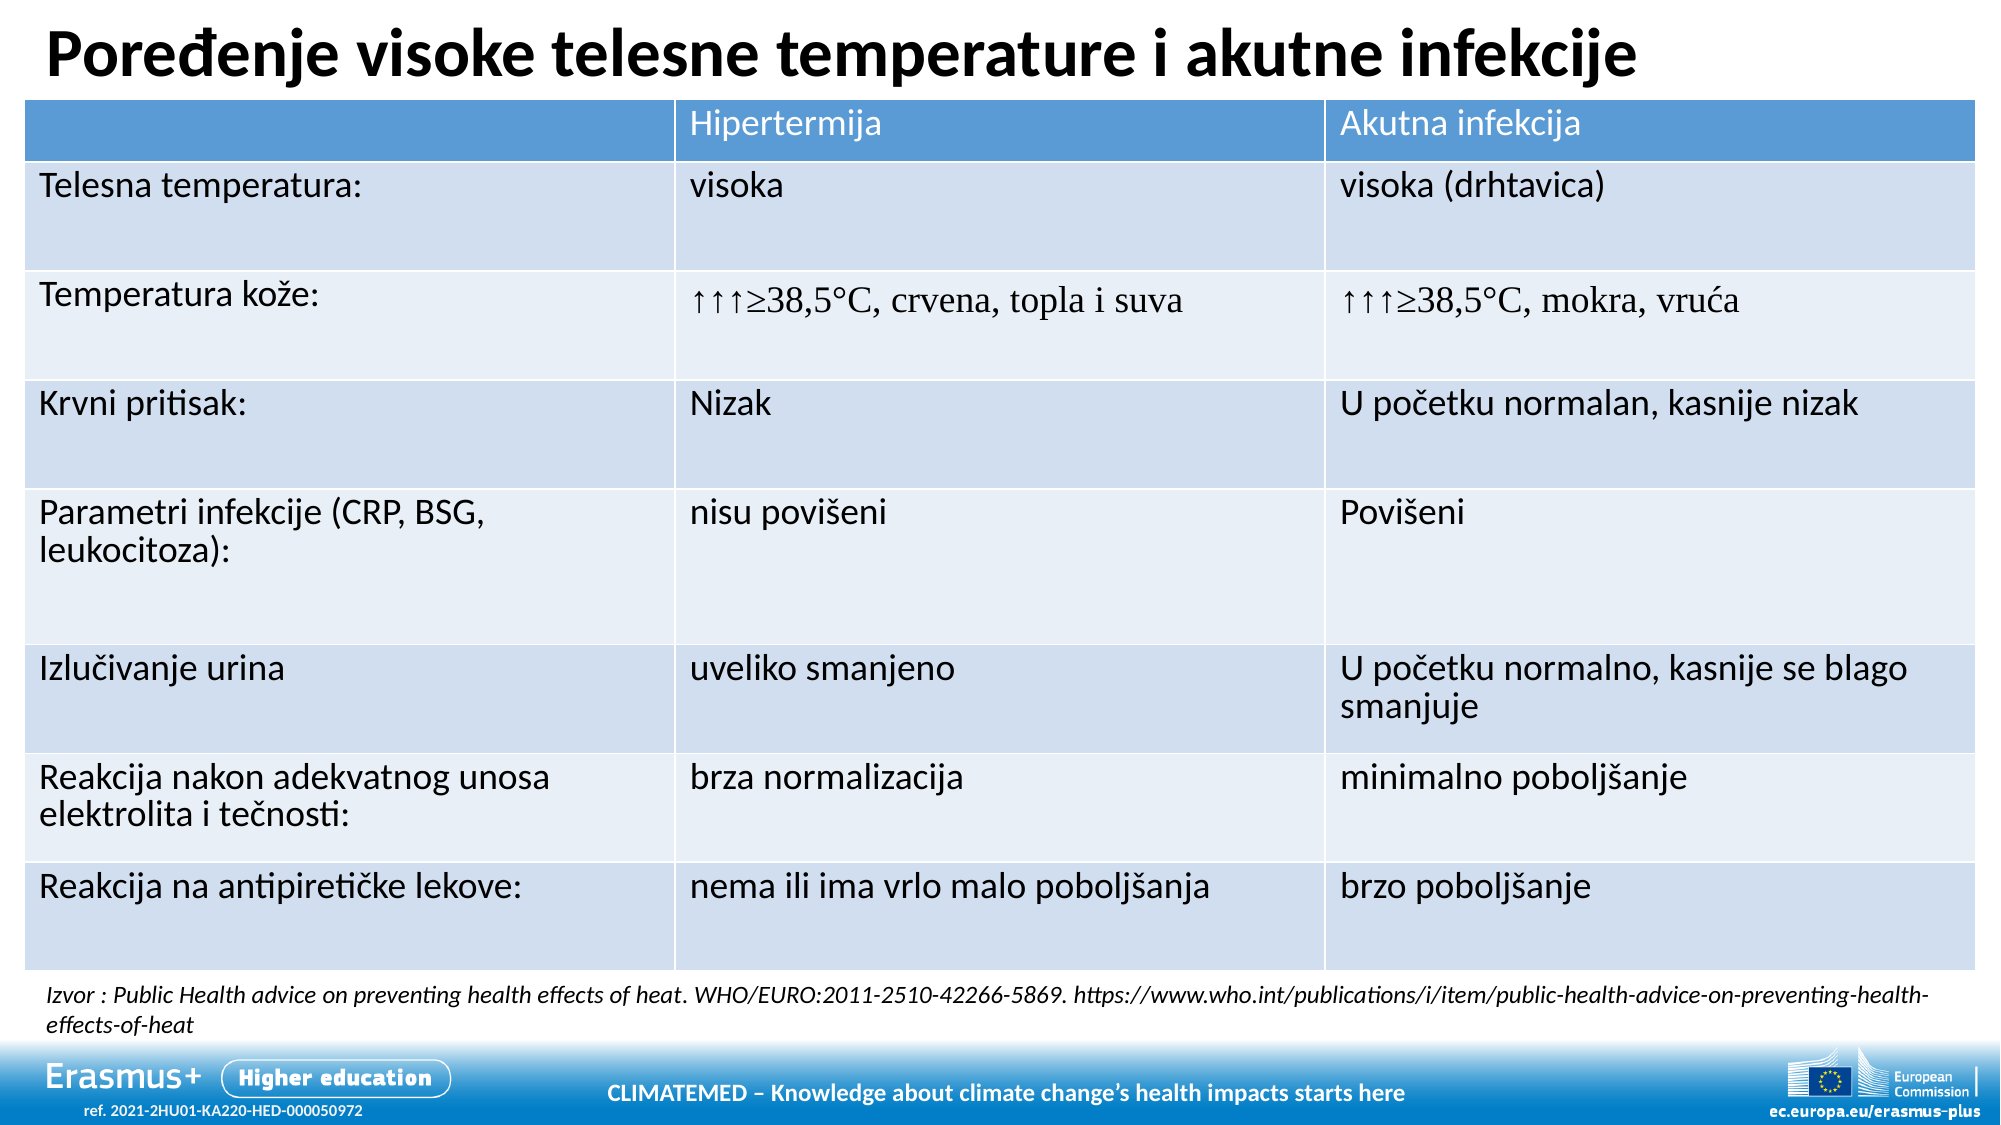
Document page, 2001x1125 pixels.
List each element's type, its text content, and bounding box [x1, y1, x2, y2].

table_cell uveliko smanjeno [676, 645, 1324, 753]
table_cell brzo poboljšanje [1326, 863, 1975, 970]
table_cell visoka [676, 163, 1324, 270]
table_cell Krvni pritisak: [25, 381, 674, 488]
table_cell Reakcija nakon adekvatnog unosa elektrolita i tečnosti: [25, 754, 674, 861]
table_cell visoka (drhtavica) [1326, 163, 1975, 270]
table_cell ↑↑↑≥38,5°C, mokra, vruća [1326, 272, 1975, 379]
table_cell Temperatura kože: [25, 272, 674, 379]
text_box Izvor : Public Health advice on preventing health effects of heat. WHO/EURO:2011-2510-42266-5869. https://www.who.int/publications/i/item/public-health-advice-on-preventing-health-effects-of-heat [31, 971, 1984, 1047]
picture [0, 899, 2000, 1125]
table_cell Parametri infekcije (CRP, BSG, leukocitoza): [25, 490, 674, 644]
table_cell nema ili ima vrlo malo poboljšanja [676, 863, 1324, 970]
table_cell Povišeni [1326, 490, 1975, 644]
table_cell nisu povišeni [676, 490, 1324, 644]
table_cell U početku normalan, kasnije nizak [1326, 381, 1975, 488]
table_cell U početku normalno, kasnije se blago smanjuje [1326, 645, 1975, 753]
table_header Hipertermija [676, 100, 1324, 161]
table_cell Nizak [676, 381, 1324, 488]
title Poređenje visoke telesne temperature i akutne infekcije [31, 9, 1984, 100]
table_header Akutna infekcija [1326, 100, 1975, 161]
table_cell minimalno poboljšanje [1326, 754, 1975, 861]
table_cell Reakcija na antipiretičke lekove: [25, 863, 674, 970]
table_cell Izlučivanje urina [25, 645, 674, 753]
table_header [25, 100, 674, 161]
table_cell ↑↑↑≥38,5°C, crvena, topla i suva [676, 272, 1324, 379]
table_cell brza normalizacija [676, 754, 1324, 861]
table_cell Telesna temperatura: [25, 163, 674, 270]
